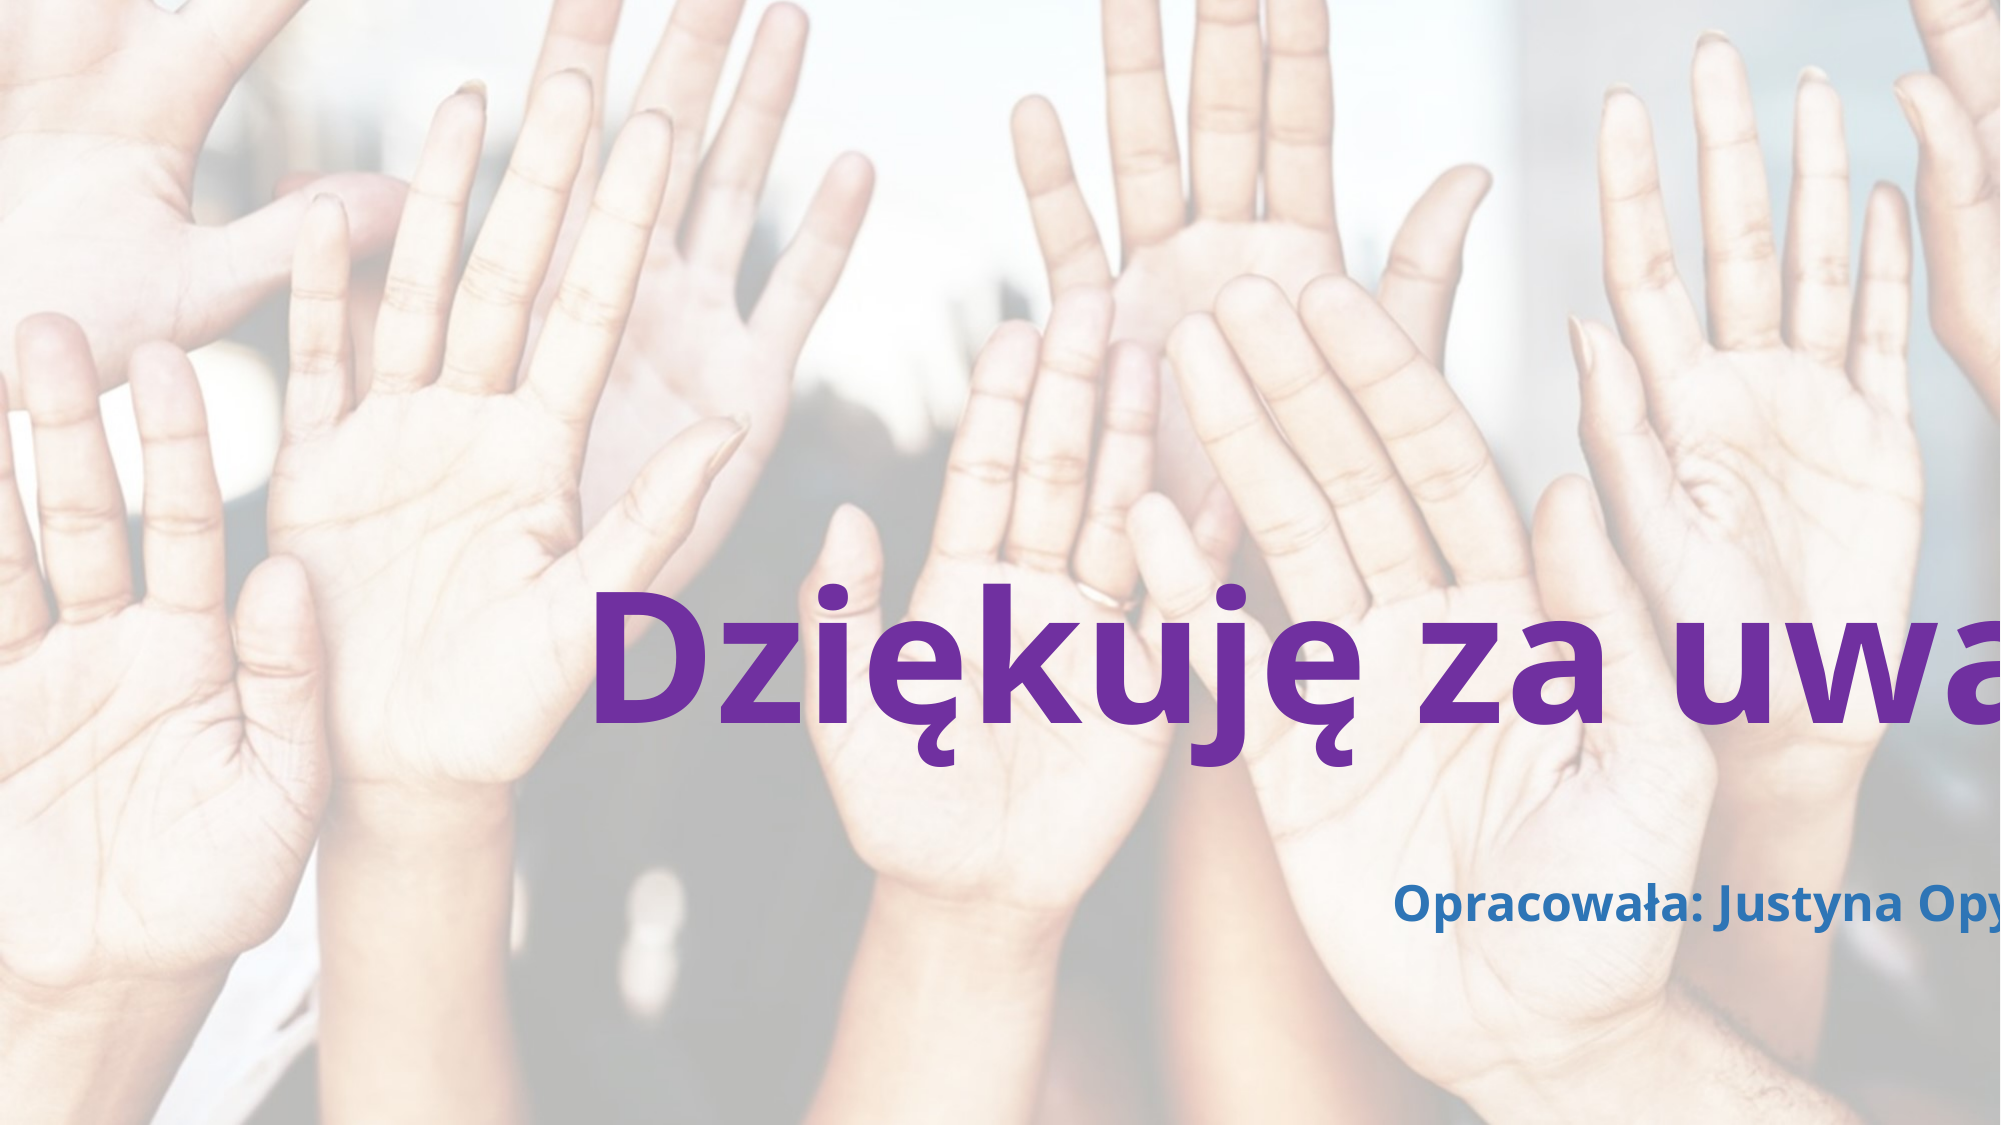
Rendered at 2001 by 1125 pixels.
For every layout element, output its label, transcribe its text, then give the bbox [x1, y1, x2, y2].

title Dziękuję za uwagę Opracowała: Justyna Opyrchał [565, 536, 2000, 792]
picture [0, 0, 2001, 1125]
